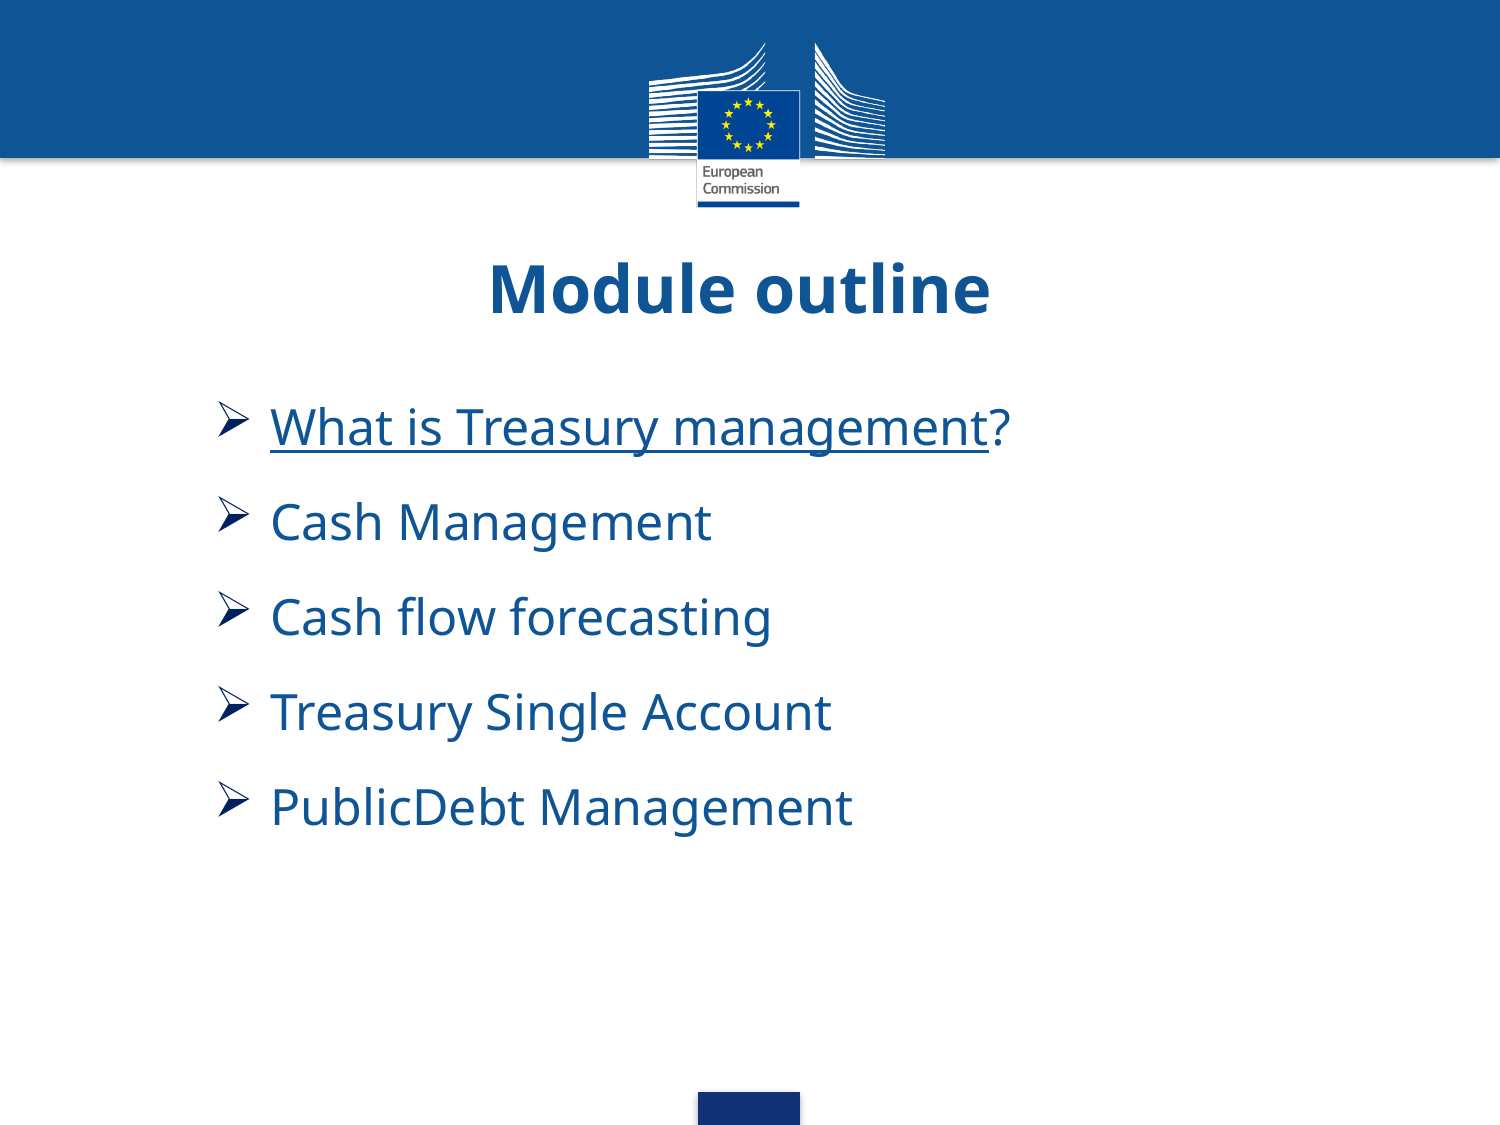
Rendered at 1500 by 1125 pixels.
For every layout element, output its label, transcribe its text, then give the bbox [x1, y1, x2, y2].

list What is Treasury management? Cash Management Cash flow forecasting Treasury Single Account PublicDebt Management [198, 388, 1340, 1009]
title Module outline [64, 209, 1416, 364]
picture [649, 42, 885, 208]
